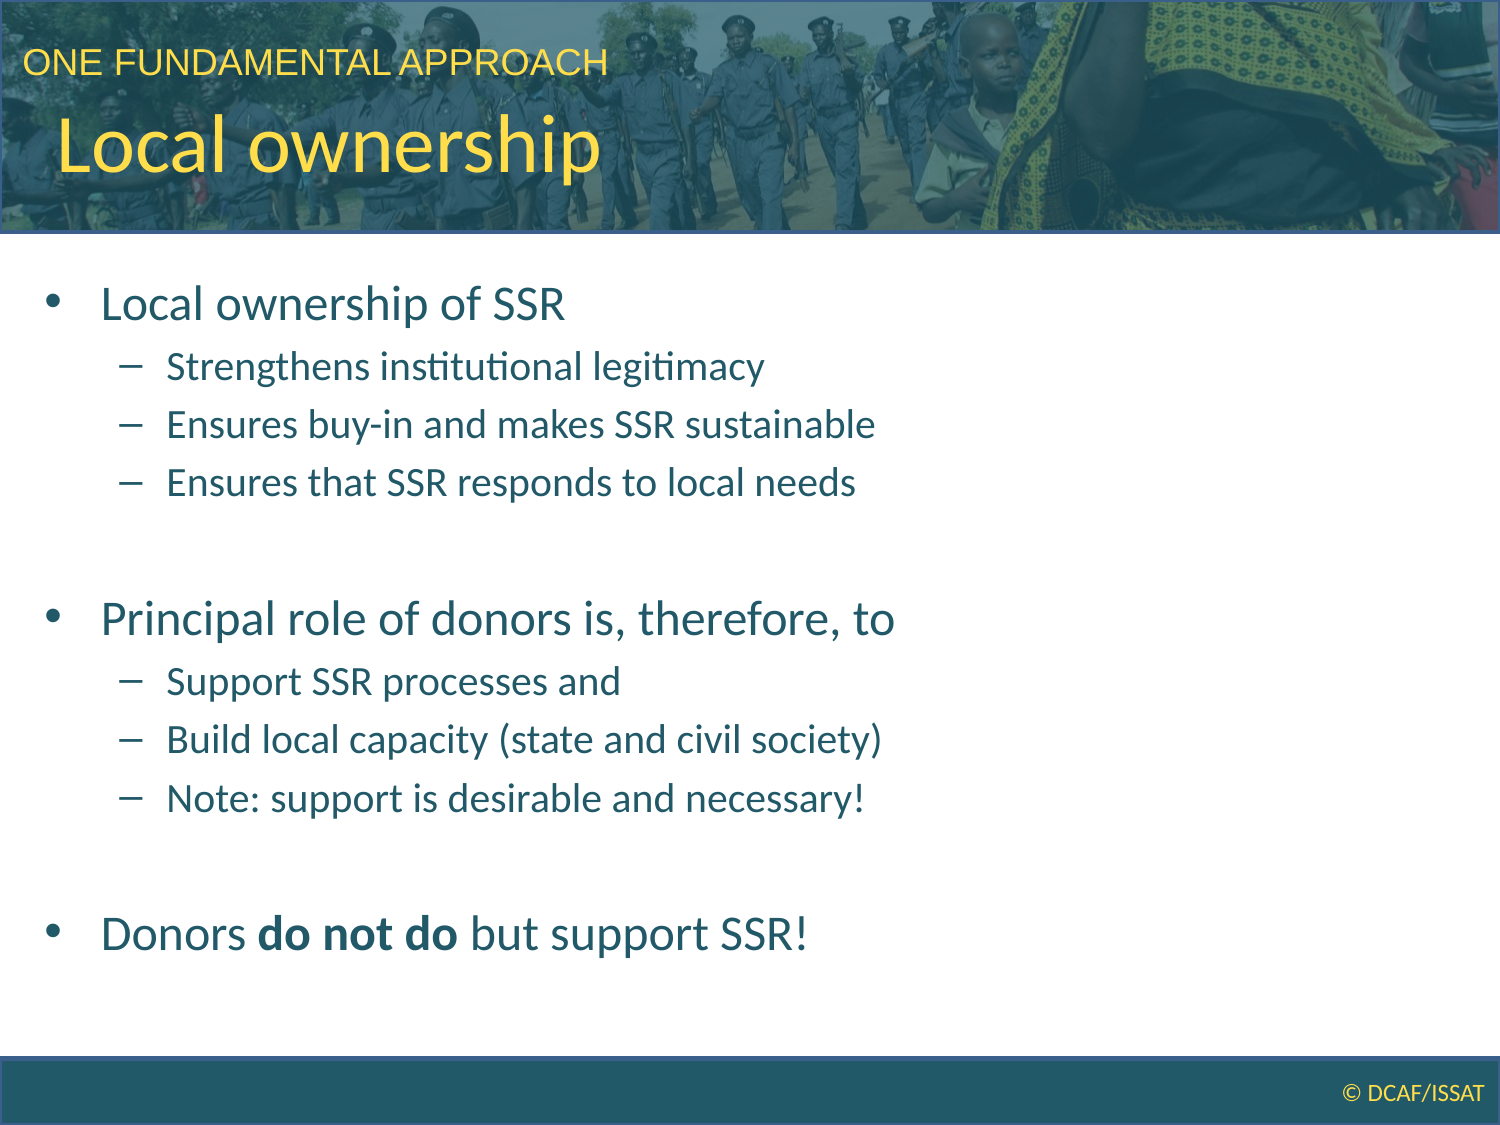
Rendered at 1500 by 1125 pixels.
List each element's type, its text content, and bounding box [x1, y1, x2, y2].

list Local ownership of SSR Strengthens institutional legitimacy Ensures buy-in and makes SSR sustainable Ensures that SSR responds to local needs Principal role of donors is, therefore, to Support SSR processes and Build local capacity (state and civil society) Note: support is desirable and necessary! Donors do not do but support SSR! [29, 262, 1459, 1024]
title Local ownership [41, 45, 1459, 233]
text_box ONE FUNDAMENTAL APPROACH [7, 30, 625, 91]
